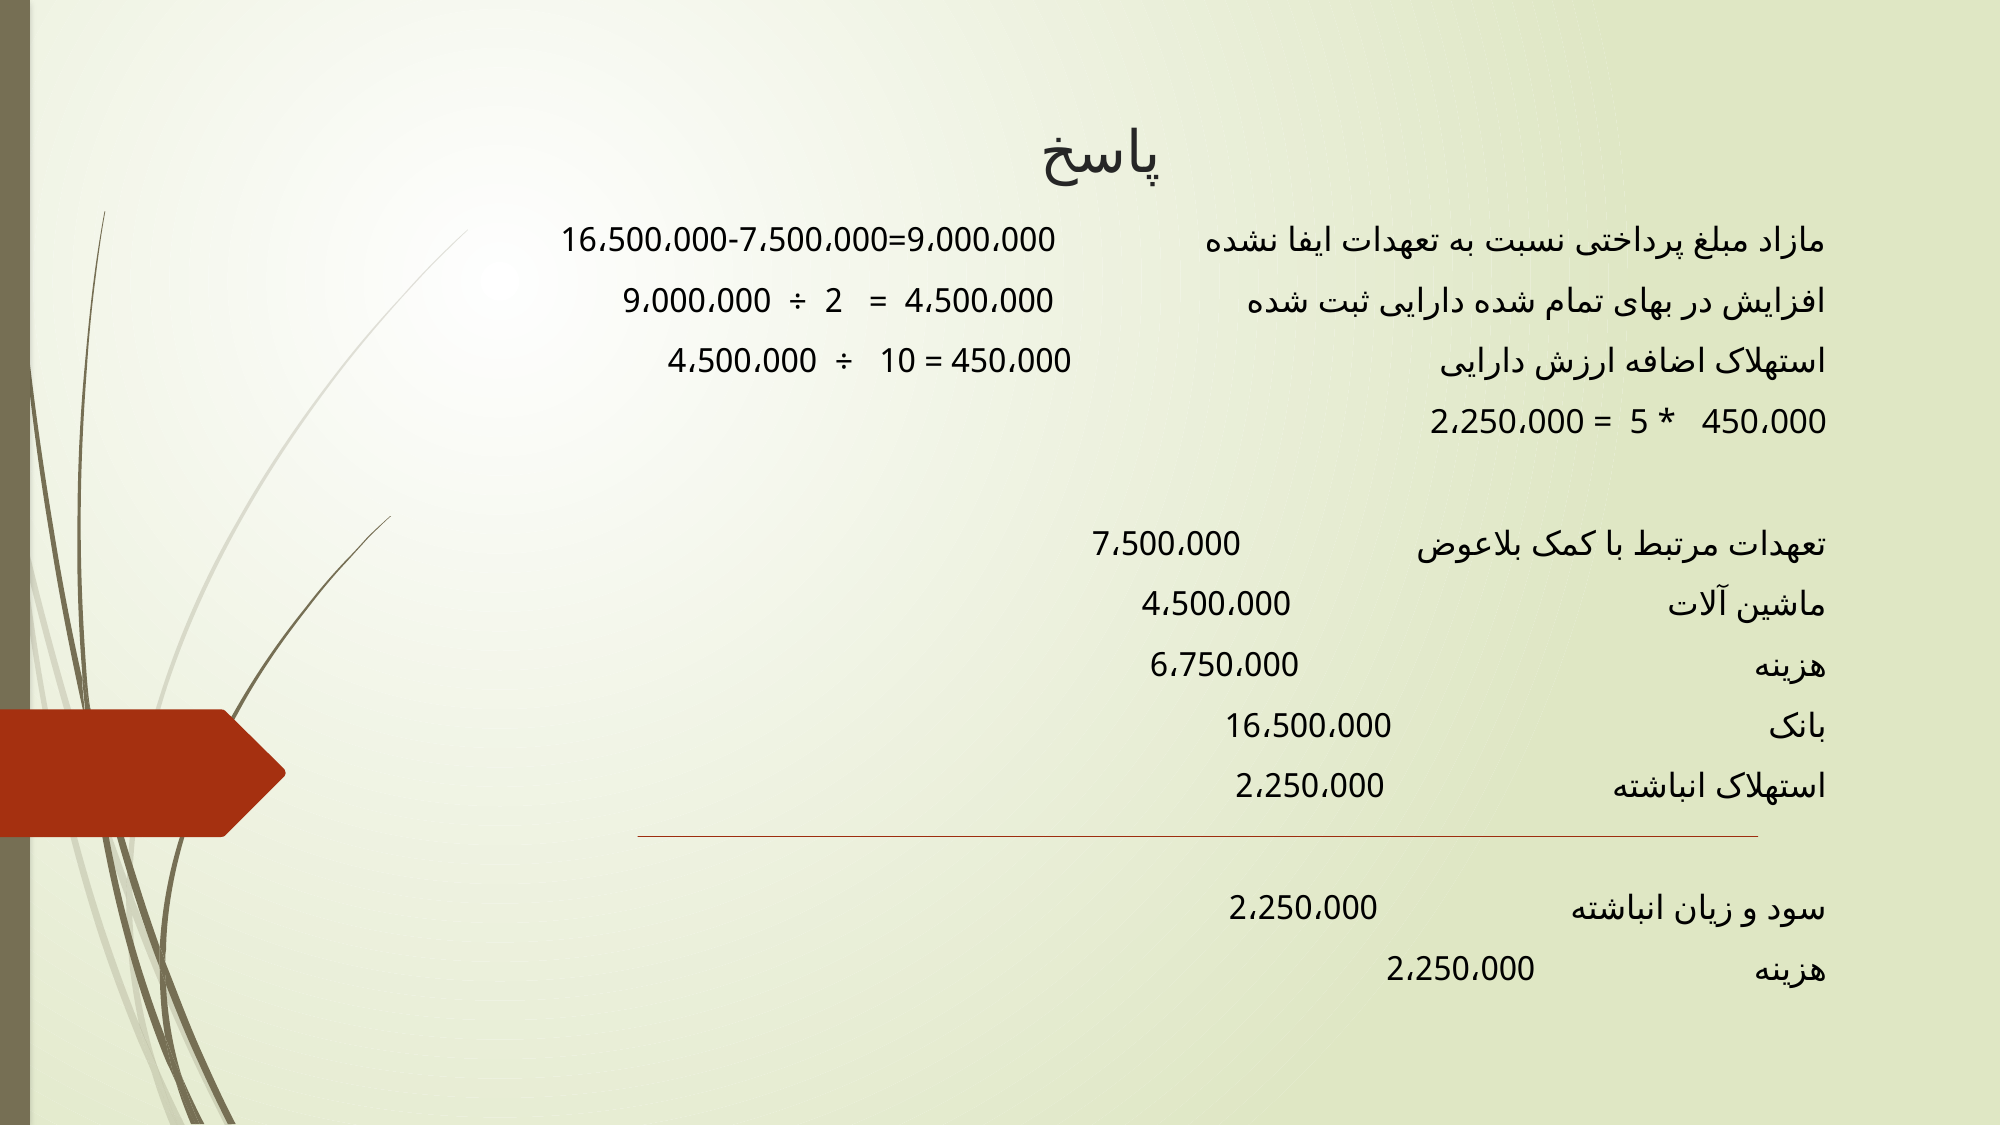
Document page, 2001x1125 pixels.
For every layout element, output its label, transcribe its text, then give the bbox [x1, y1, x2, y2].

title پاسخ [369, 60, 1833, 262]
subtitle مازاد مبلغ پرداختی نسبت به تعهدات ایفا نشده 9،000،000=7،500،000-16،500،000 افزایش در بهای تمام شده دارایی ثبت شده 4،500،000 = 2 ÷ 9،000،000 استهلاک اضافه ارزش دارایی 450،000 = 10 ÷ 4،500،000 2،250،000 = 5 * 450،000 تعهدات مرتبط با کمک بلاعوض 7،500،000 ماشین آلات 4،500،000 هزینه 6،750،000 بانک 16،500،000 استهلاک انباشته 2،250،000 سود و زیان انباشته 2،250،000 هزینه 2،250،000 [379, 210, 1842, 1033]
